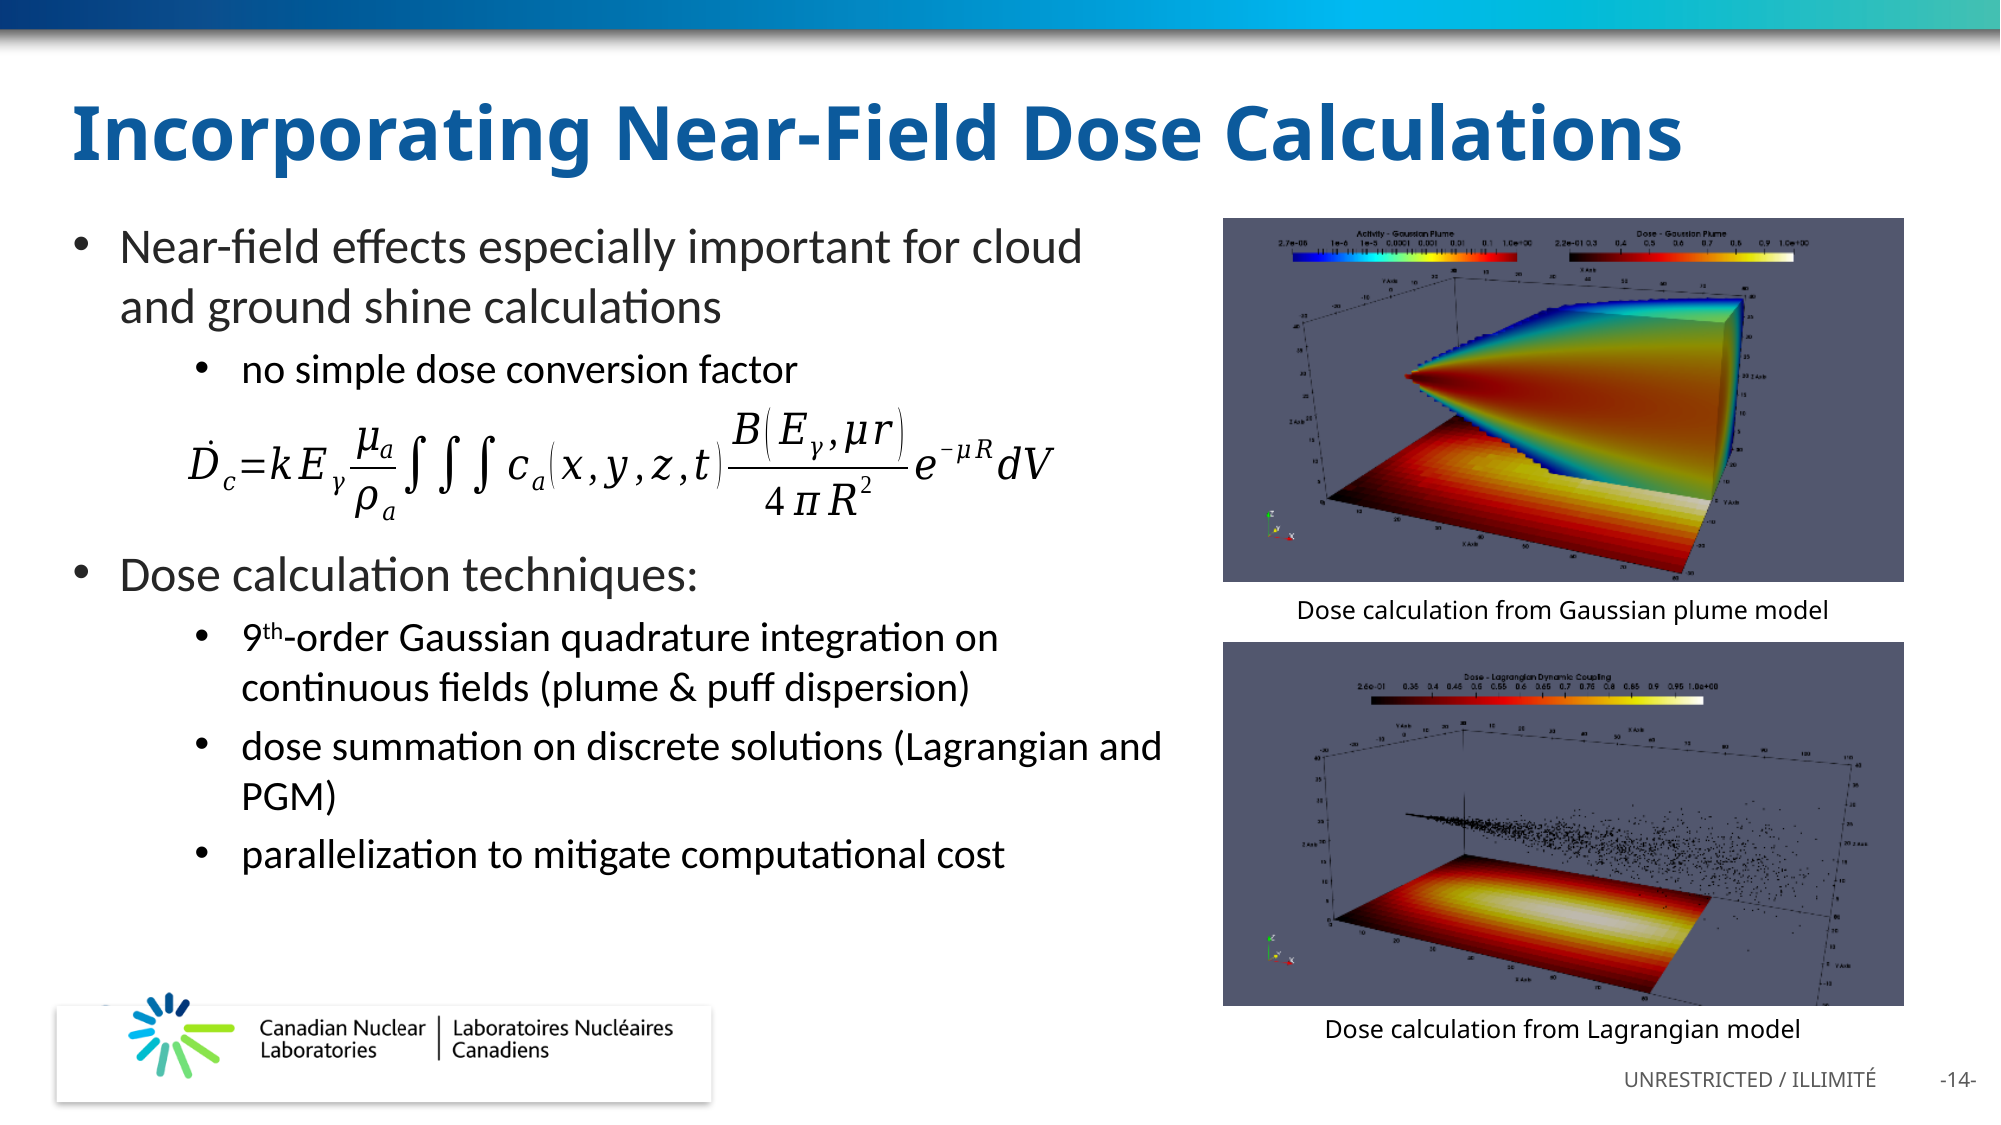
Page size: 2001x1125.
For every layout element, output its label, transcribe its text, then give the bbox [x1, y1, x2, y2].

picture [0, 0, 2000, 87]
text_box Dose calculation from Gaussian plume model [1256, 590, 1870, 632]
picture [0, 642, 2000, 1125]
picture [1223, 217, 1904, 582]
list Near-field effects especially important for cloud and ground shine calculations no simple dose conversion factor Dose calculation techniques: 9th-order Gaussian quadrature integration on continuous fields (plume & puff dispersion) dose summation on discrete solutions (Lagrangian and PGM) parallelization to mitigate computational cost [57, 206, 1186, 725]
text_box Dose calculation from Lagrangian model [1256, 1014, 1870, 1051]
title Incorporating Near-Field Dose Calculations [57, 78, 1940, 184]
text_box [56, 965, 712, 1105]
